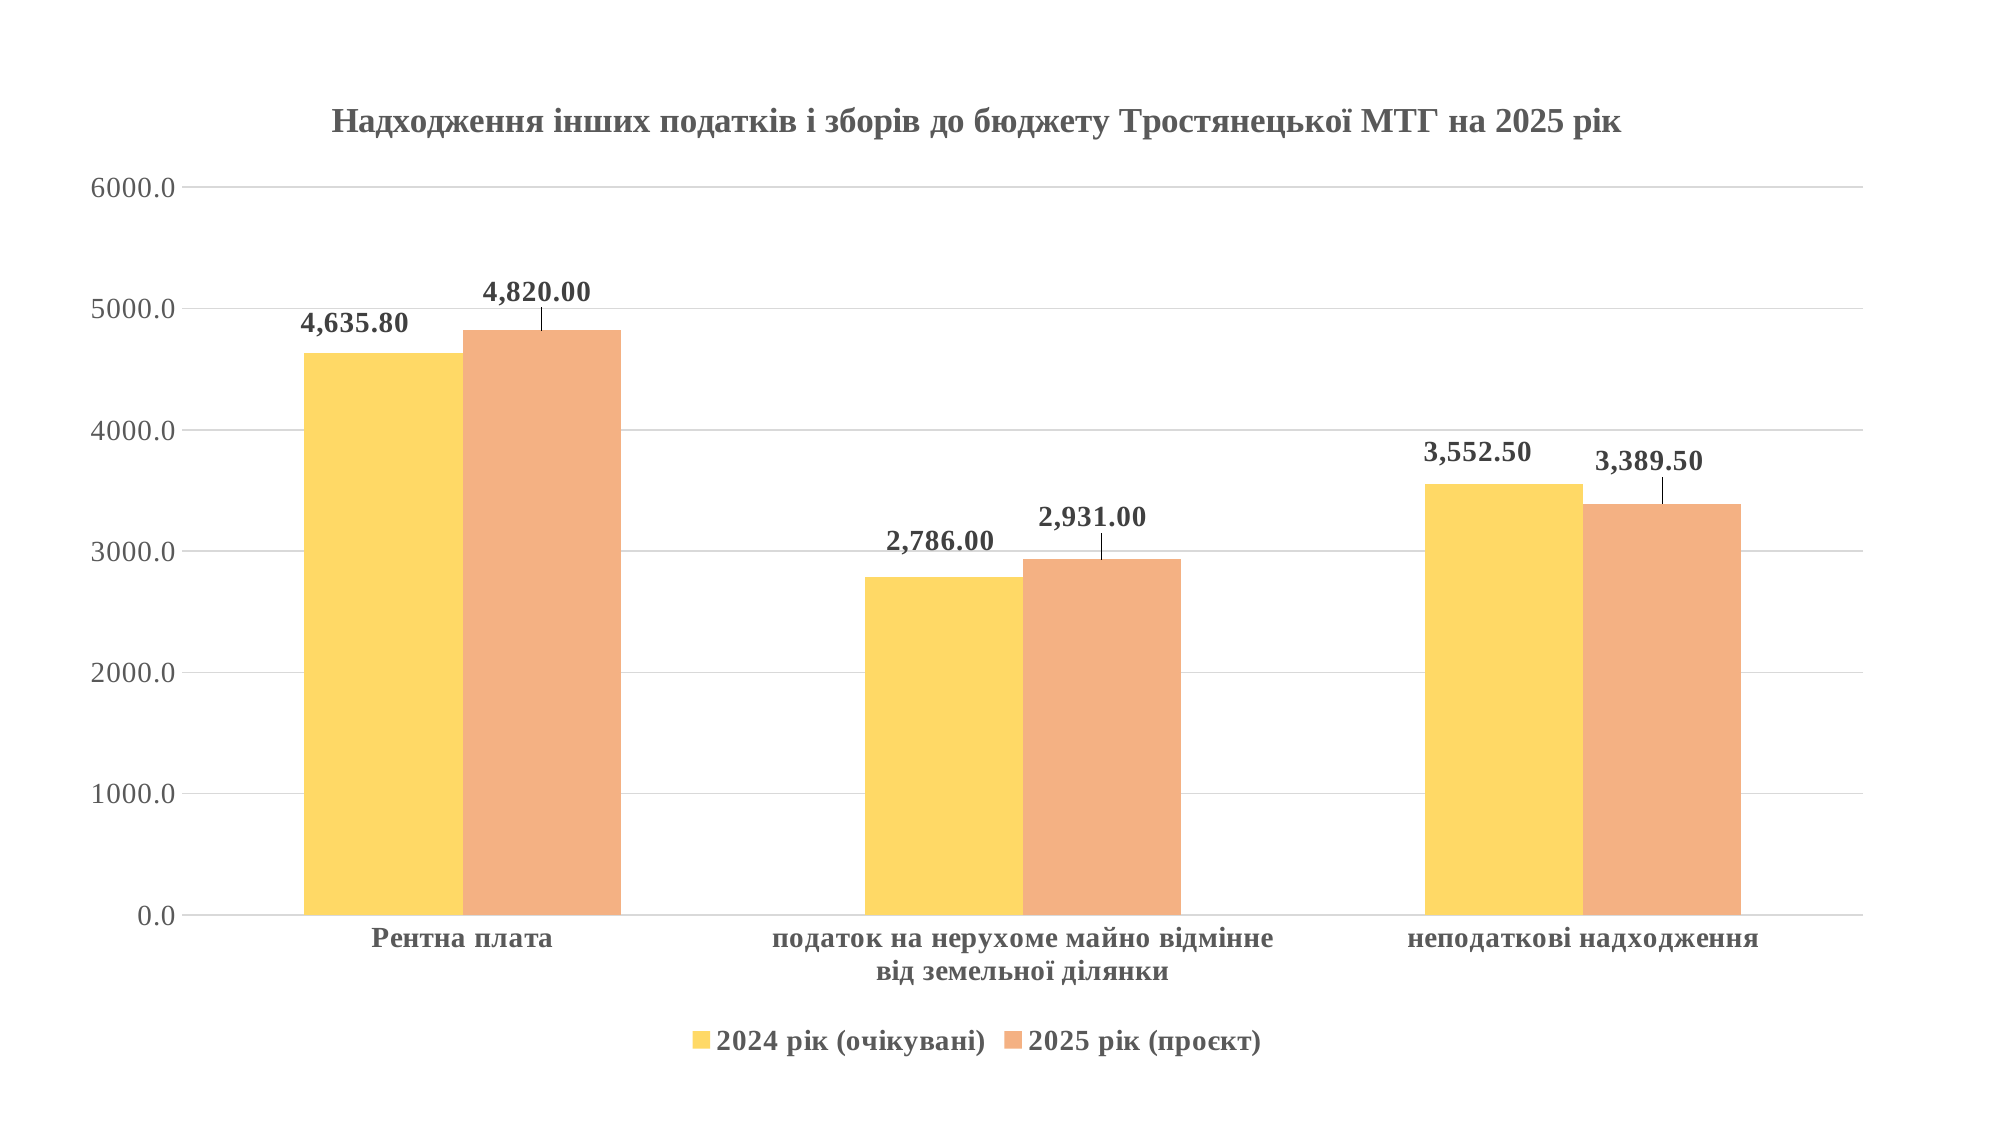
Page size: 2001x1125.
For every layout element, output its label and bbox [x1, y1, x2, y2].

chart [53, 62, 1901, 1063]
